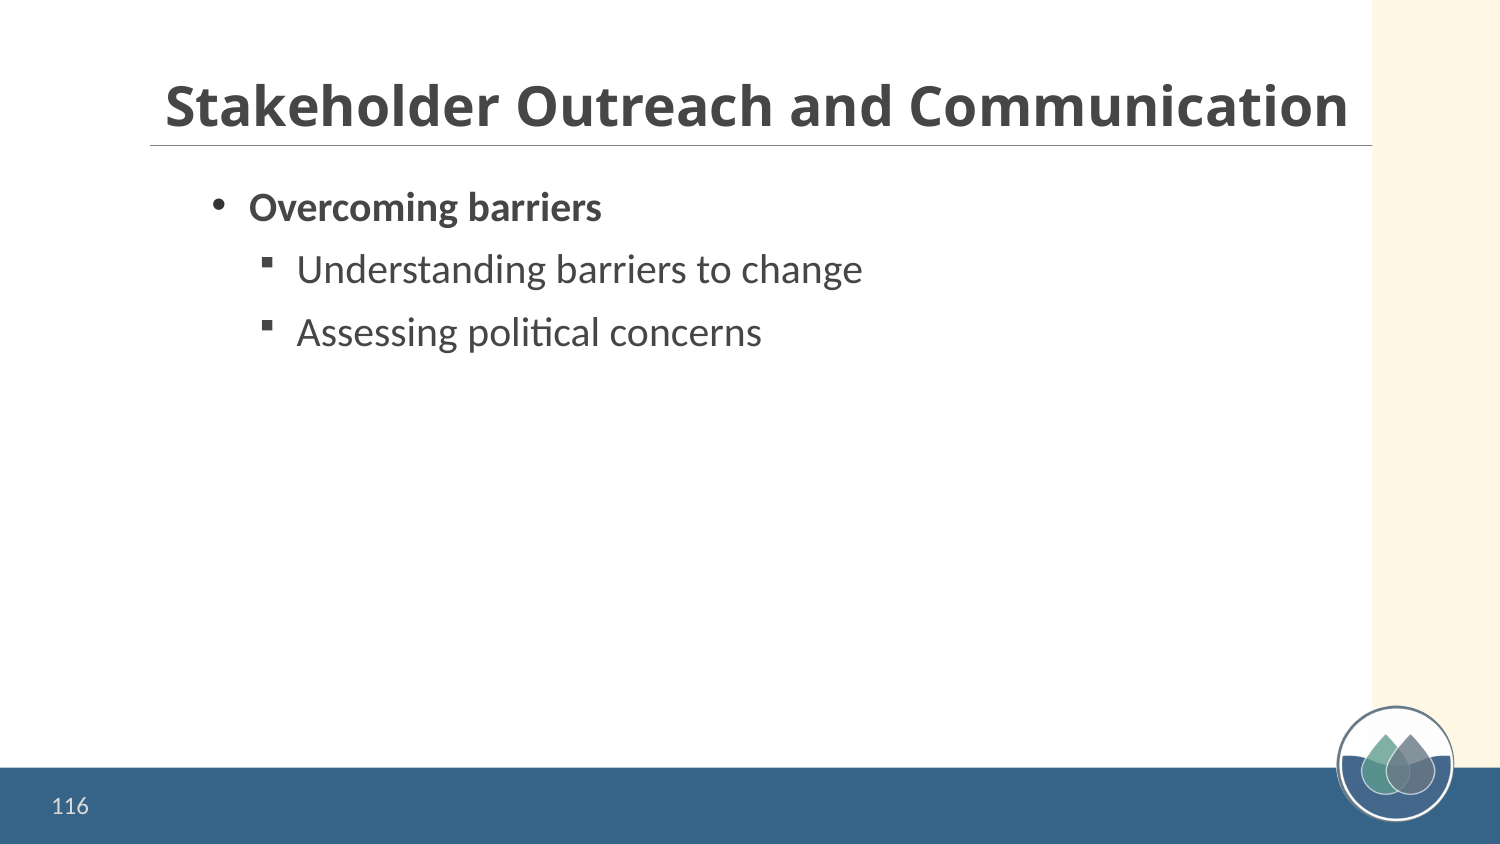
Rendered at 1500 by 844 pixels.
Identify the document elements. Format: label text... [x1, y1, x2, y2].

title Stakeholder Outreach and Communication [150, 21, 1373, 146]
list Overcoming barriers Understanding barriers to change Assessing political concerns [150, 171, 1373, 760]
slide_number 116 [16, 782, 124, 828]
